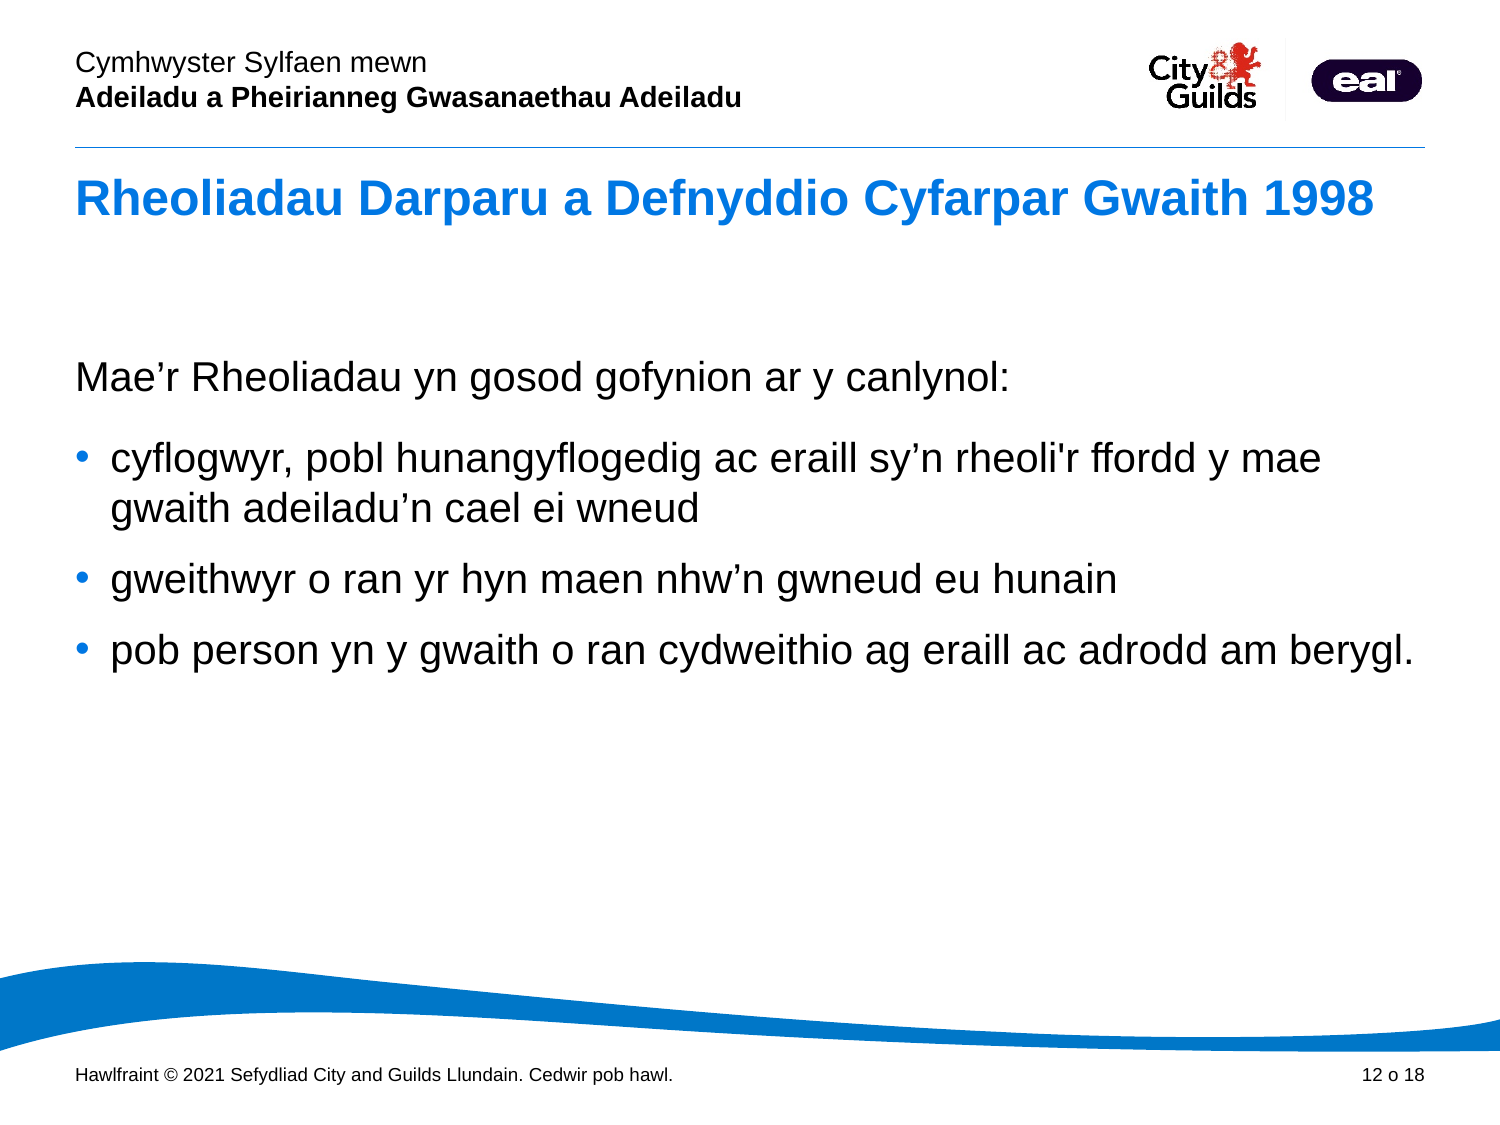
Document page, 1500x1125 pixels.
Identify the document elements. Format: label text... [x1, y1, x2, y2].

title Rheoliadau Darparu a Defnyddio Cyfarpar Gwaith 1998 [74, 165, 1424, 229]
list Mae’r Rheoliadau yn gosod gofynion ar y canlynol: cyflogwyr, pobl hunangyflogedig ac eraill sy’n rheoli'r ffordd y mae gwaith adeiladu’n cael ei wneud gweithwyr o ran yr hyn maen nhw’n gwneud eu hunain pob person yn y gwaith o ran cydweithio ag eraill ac adrodd am berygl. [74, 349, 1426, 866]
picture [1149, 38, 1422, 121]
